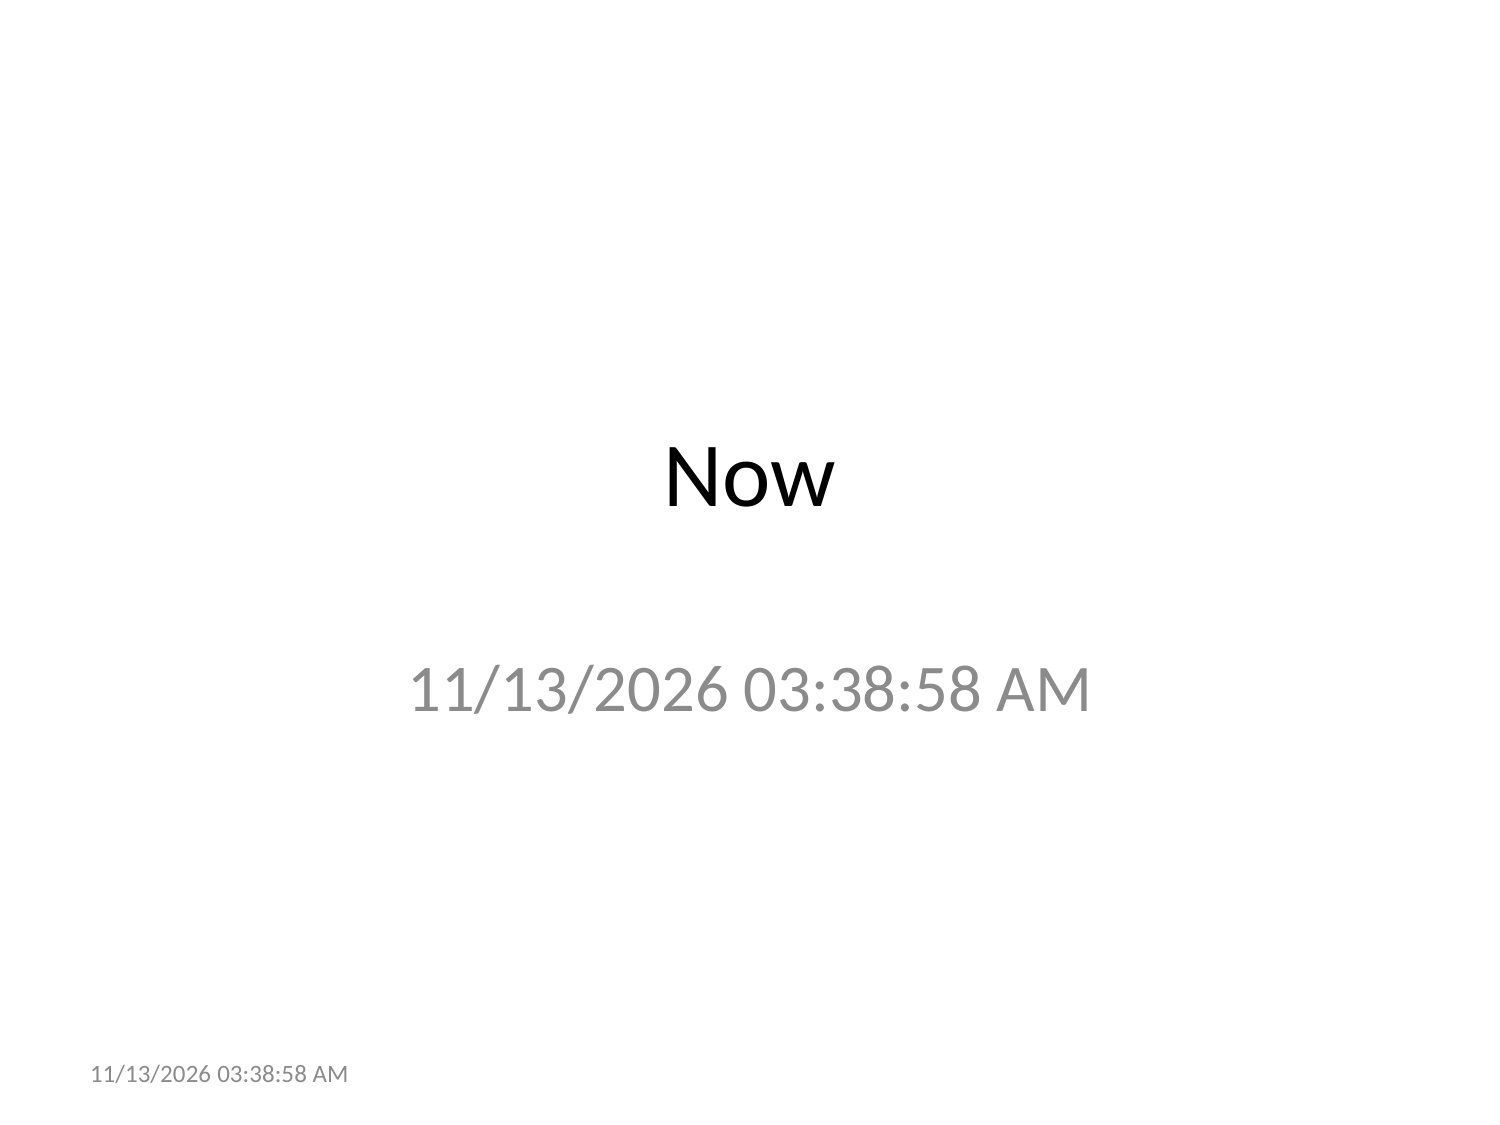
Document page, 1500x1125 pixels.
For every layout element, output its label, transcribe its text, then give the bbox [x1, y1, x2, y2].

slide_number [75, 1042, 425, 1103]
subtitle 2011-12-19 10:20:04 AM [225, 637, 1275, 925]
title Now [112, 349, 1388, 591]
